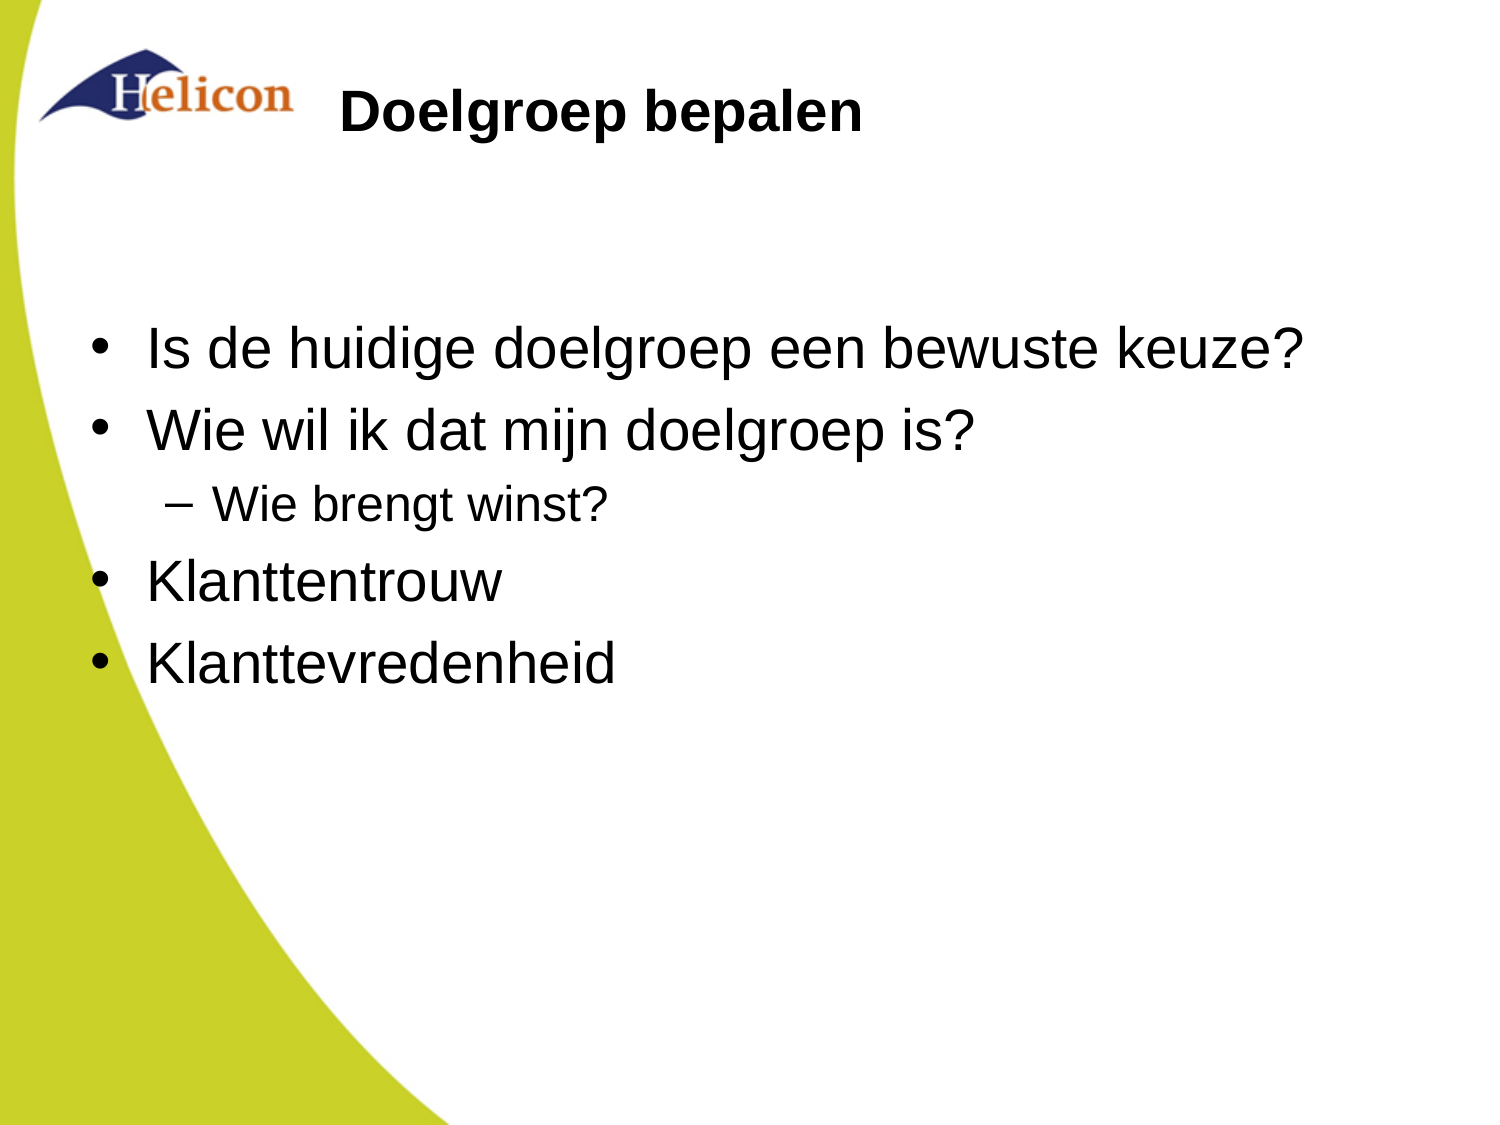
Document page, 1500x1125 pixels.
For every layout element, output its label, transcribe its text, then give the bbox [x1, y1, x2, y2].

title Doelgroep bepalen [324, 54, 1415, 161]
picture [0, 0, 1500, 1125]
list Is de huidige doelgroep een bewuste keuze? Wie wil ik dat mijn doelgroep is? Wie brengt winst? Klanttentrouw Klanttevredenheid [75, 302, 1425, 1005]
